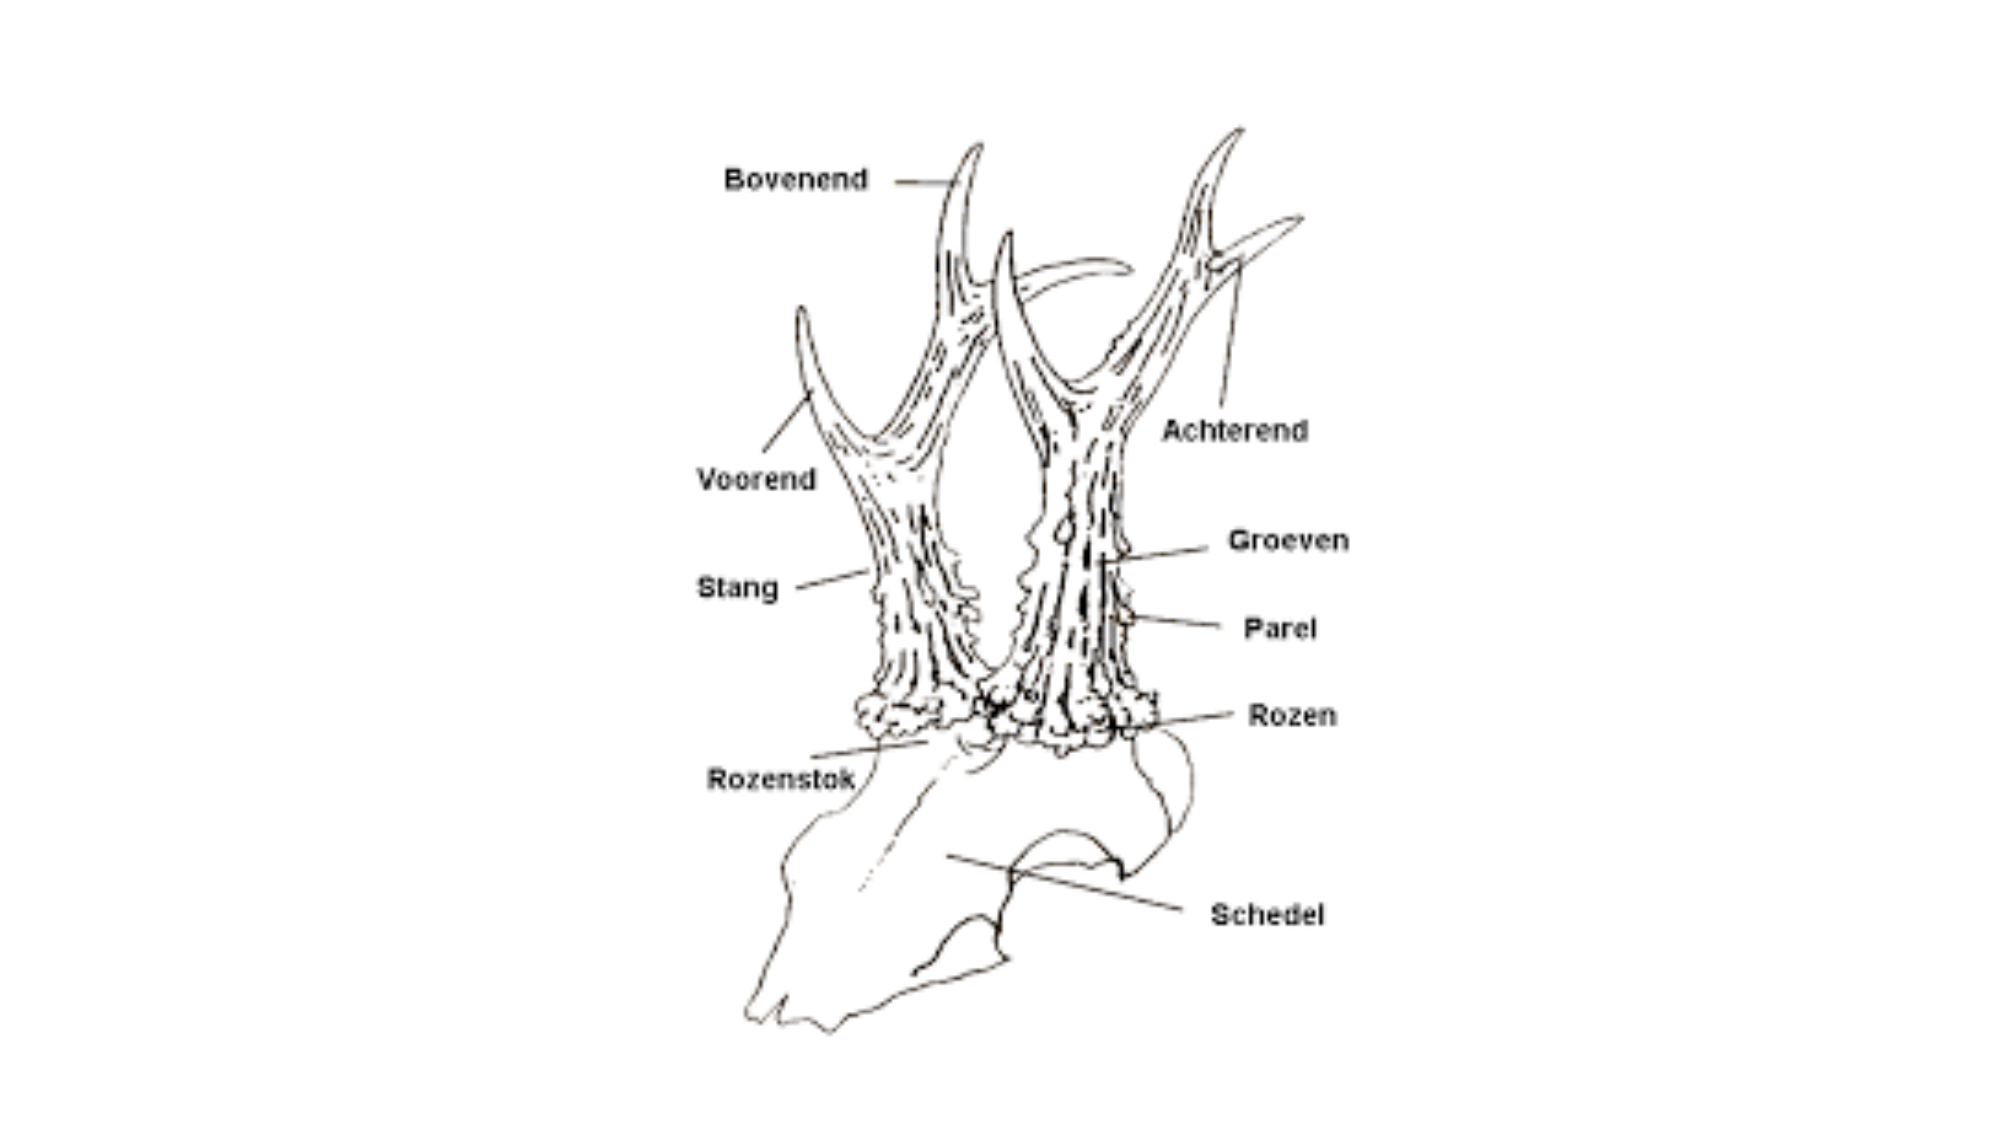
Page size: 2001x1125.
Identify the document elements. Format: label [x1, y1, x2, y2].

picture [657, 104, 1372, 1059]
